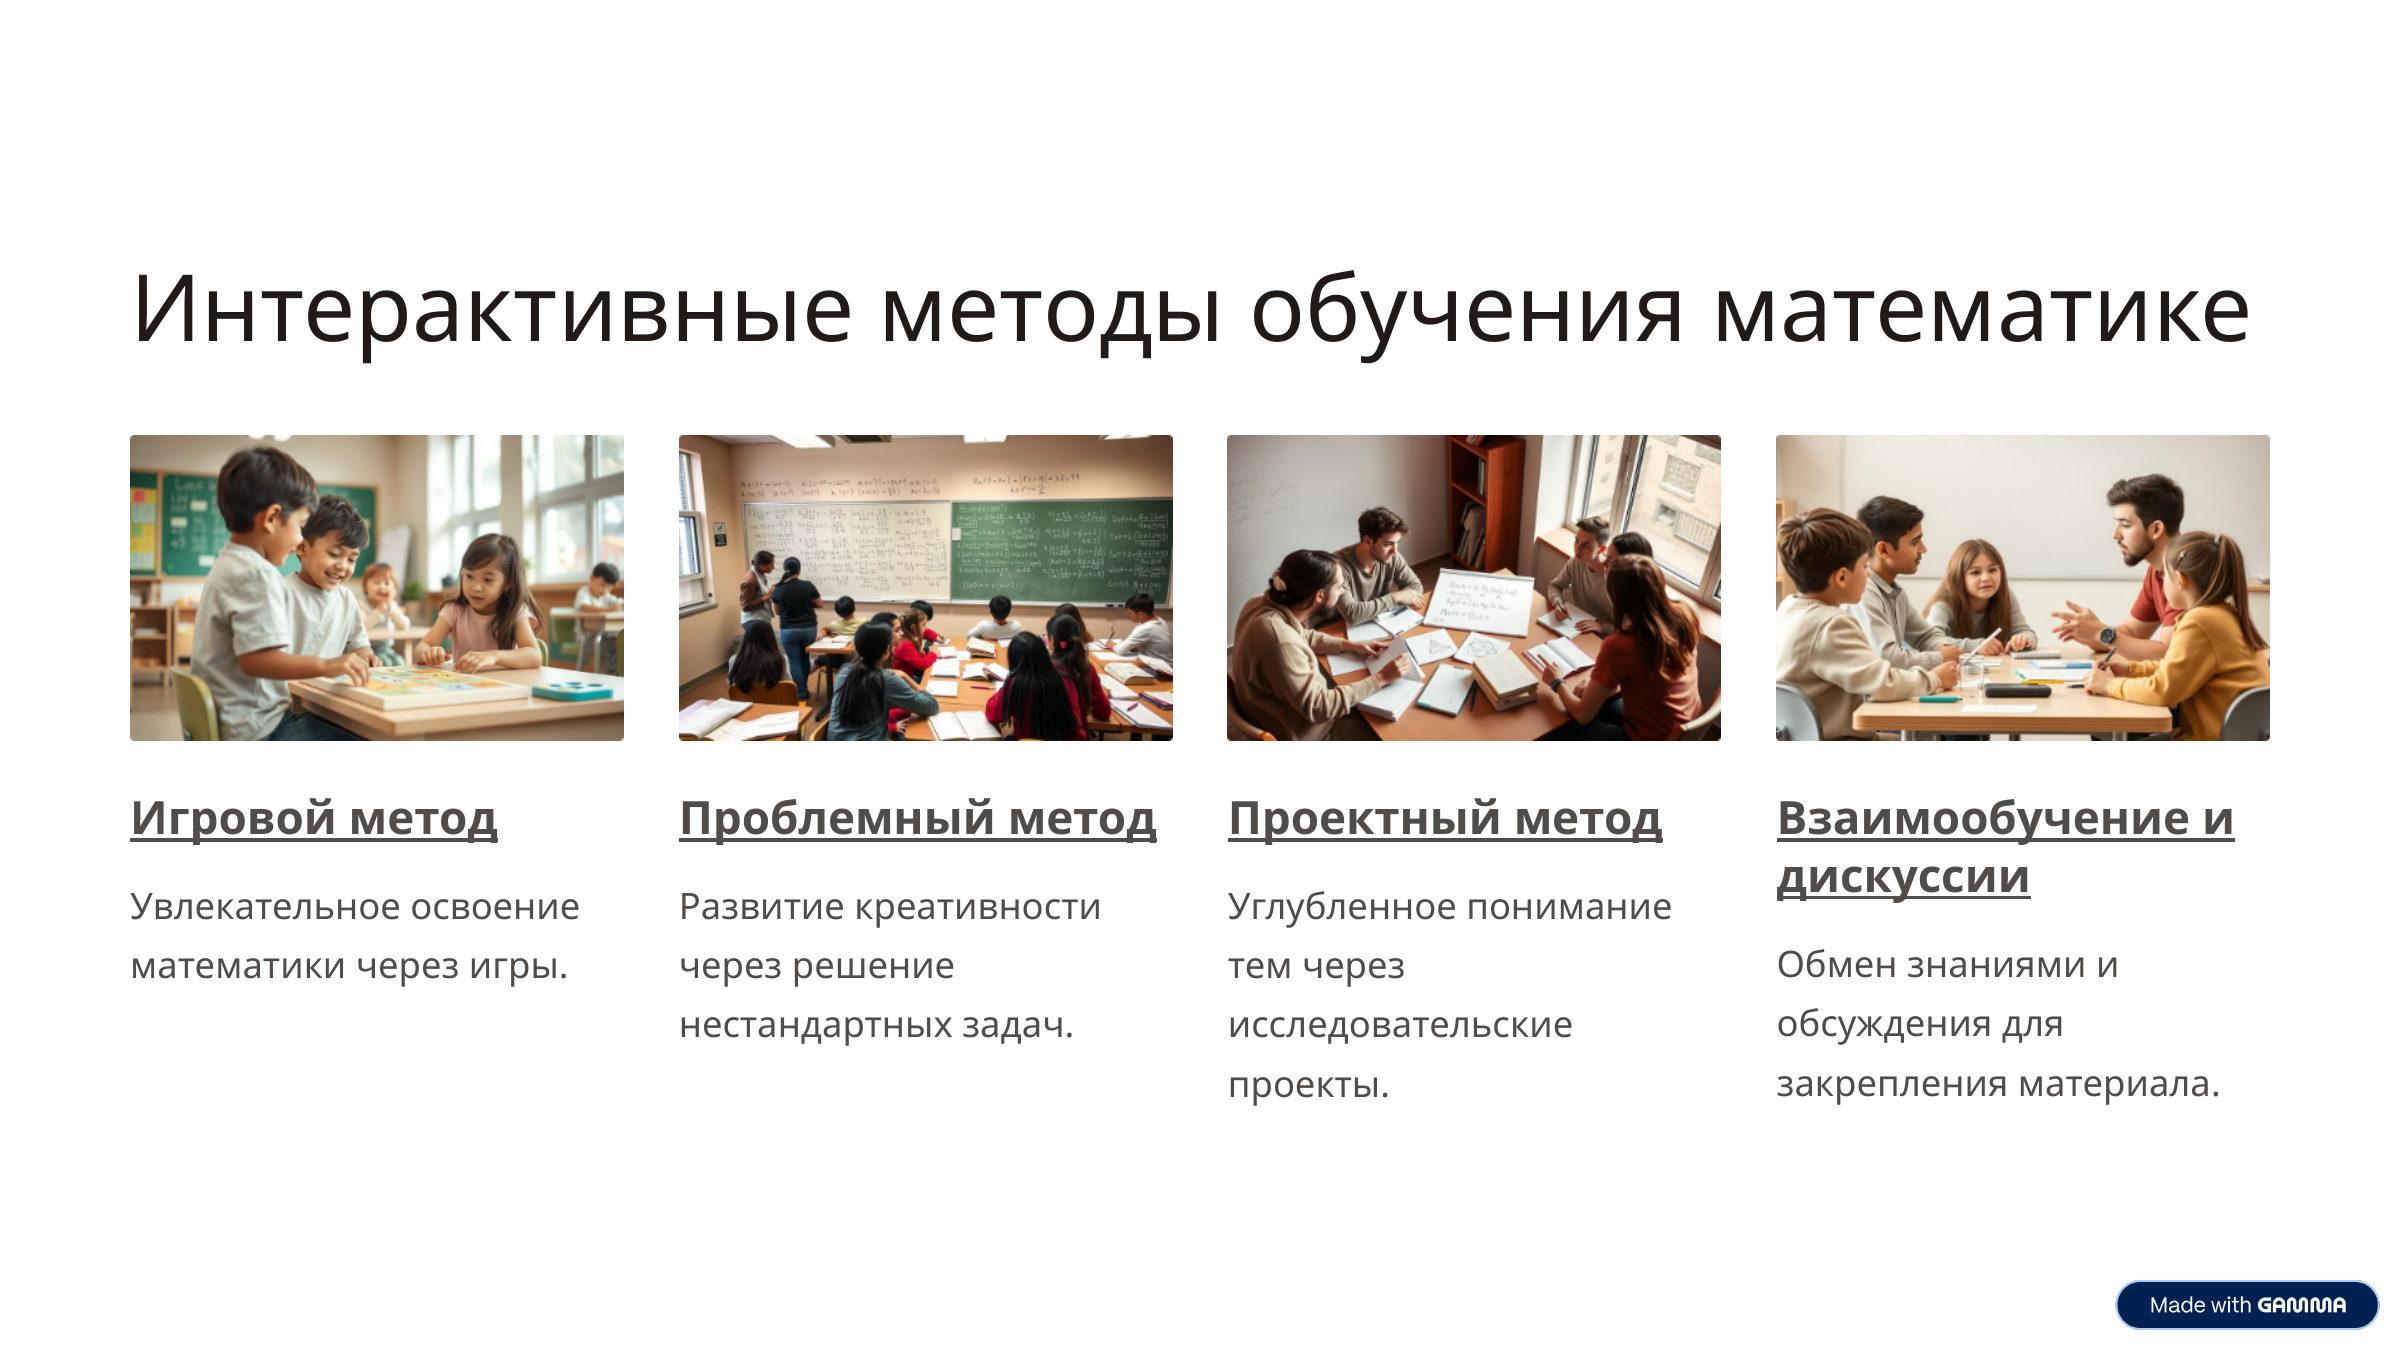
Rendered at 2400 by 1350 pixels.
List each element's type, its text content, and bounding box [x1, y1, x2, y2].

text_box Углубленное понимание тем через исследовательские проекты. [1227, 867, 1721, 1106]
picture [2106, 1271, 2389, 1339]
text_box Развитие креативности через решение нестандартных задач. [679, 867, 1173, 1046]
text_box Проблемный метод [678, 786, 1145, 845]
picture [678, 435, 1173, 741]
text_box Обмен знаниями и обсуждения для закрепления материала. [1776, 925, 2270, 1104]
text_box Игровой метод [130, 786, 596, 845]
text_box Интерактивные методы обучения математике [130, 244, 2245, 362]
picture [1227, 435, 1721, 741]
text_box Проектный метод [1227, 786, 1693, 845]
picture [1776, 435, 2270, 741]
text_box Взаимообучение и дискуссии [1776, 786, 2270, 903]
picture [130, 435, 624, 741]
text_box Увлекательное освоение математики через игры. [130, 867, 624, 987]
